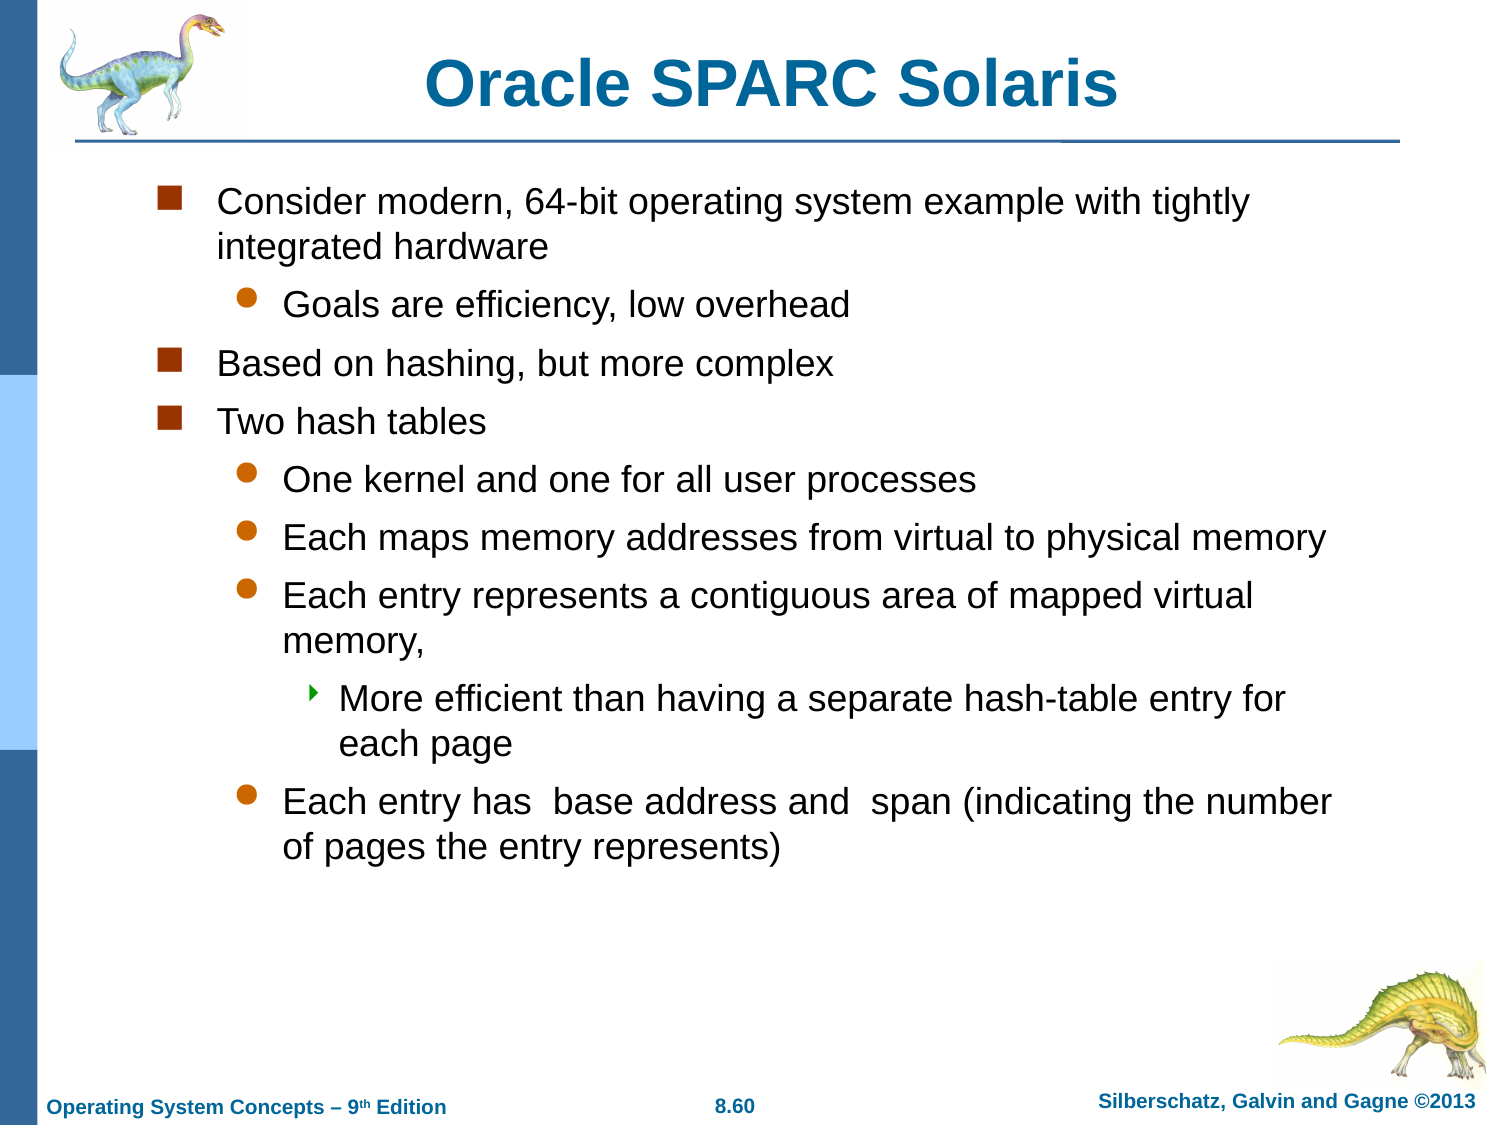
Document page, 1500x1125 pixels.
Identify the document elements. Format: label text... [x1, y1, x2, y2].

picture [46, 0, 243, 149]
title Oracle SPARC Solaris [119, 32, 1426, 128]
list Consider modern, 64-bit operating system example with tightly integrated hardware Goals are efficiency, low overhead Based on hashing, but more complex Two hash tables One kernel and one for all user processes Each maps memory addresses from virtual to physical memory Each entry represents a contiguous area of mapped virtual memory, More efficient than having a separate hash-table entry for each page Each entry has base address and span (indicating the number of pages the entry represents) [145, 169, 1376, 1001]
picture [1275, 959, 1486, 1090]
